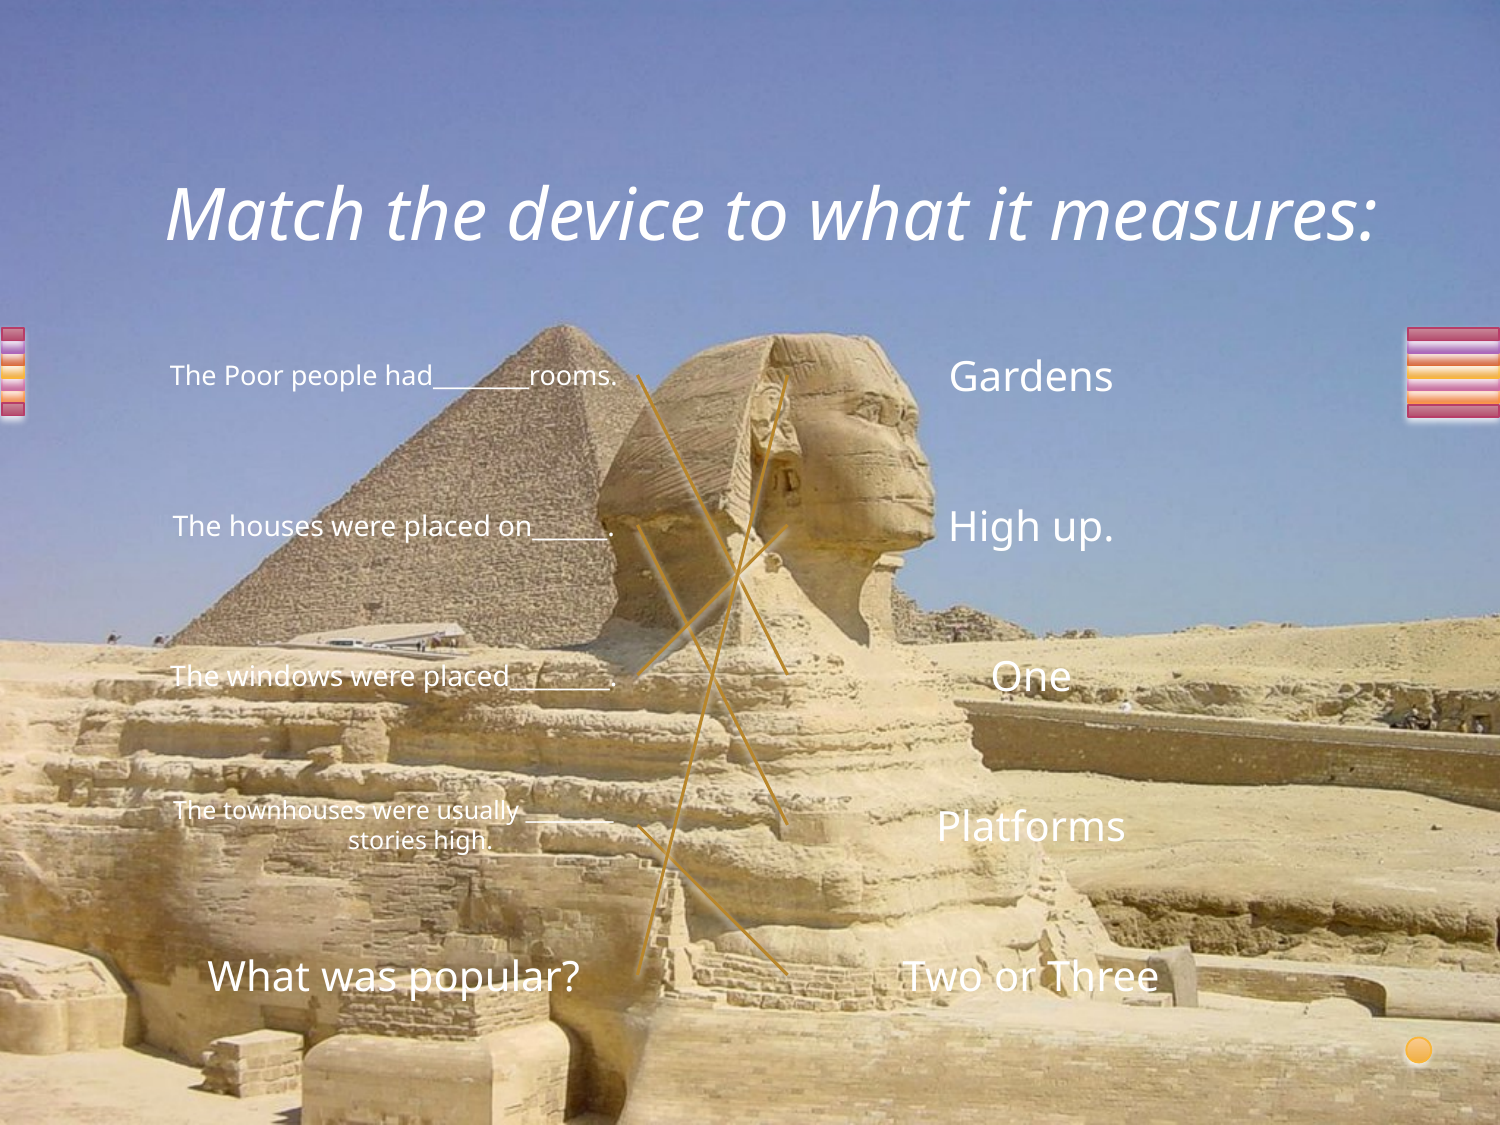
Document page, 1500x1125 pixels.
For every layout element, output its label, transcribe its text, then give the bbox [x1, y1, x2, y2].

list Platforms [787, 787, 1275, 863]
title Match the device to what it measures: [150, 75, 1413, 263]
list The Poor people had________rooms. [150, 337, 638, 413]
list The houses were placed on______. [150, 487, 638, 563]
list One [787, 637, 1275, 713]
list The townhouses were usually ________ stories high. [150, 787, 638, 863]
list Two or Three [787, 937, 1275, 1013]
list What was popular? [150, 937, 638, 1013]
list High up. [787, 487, 1275, 563]
picture [0, 0, 1500, 1125]
list Gardens [787, 337, 1275, 413]
list The windows were placed________. [150, 637, 638, 713]
